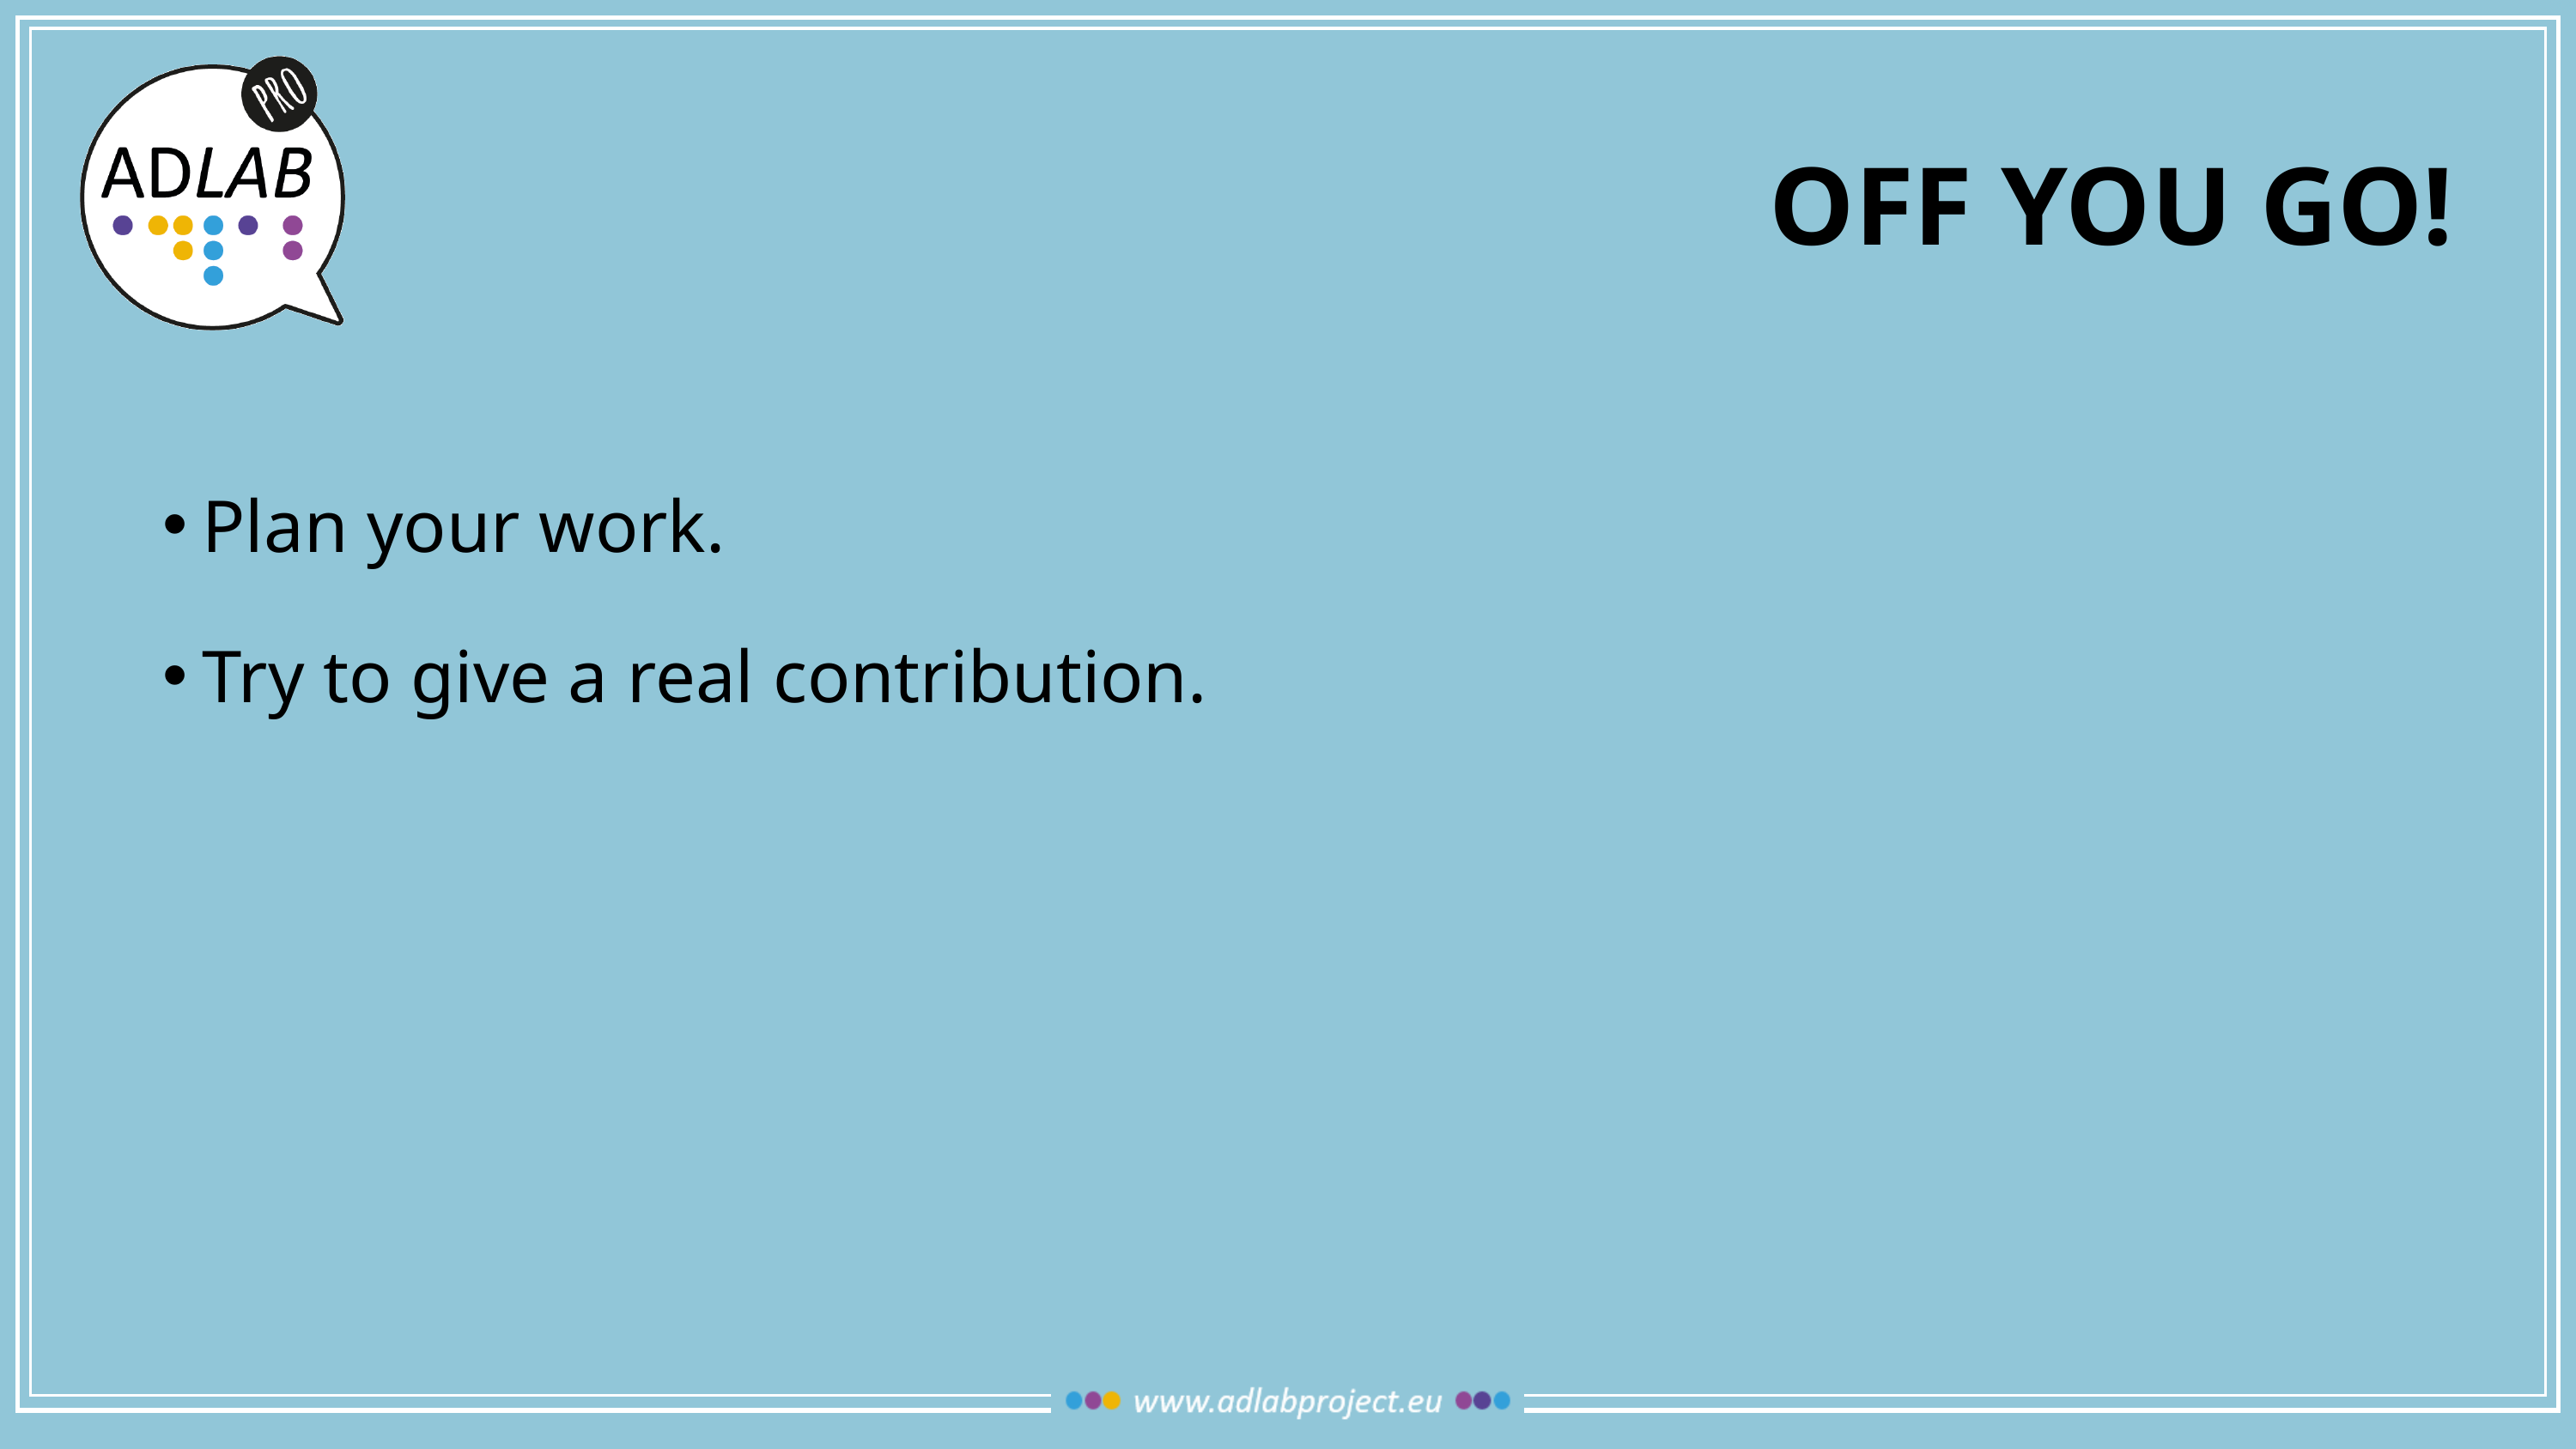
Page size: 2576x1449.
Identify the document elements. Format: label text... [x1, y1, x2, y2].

picture [72, 49, 353, 330]
list Plan your work. Try to give a real contribution. [150, 431, 2467, 1087]
title Off you go! [384, 70, 2467, 351]
picture [1051, 1378, 1524, 1429]
